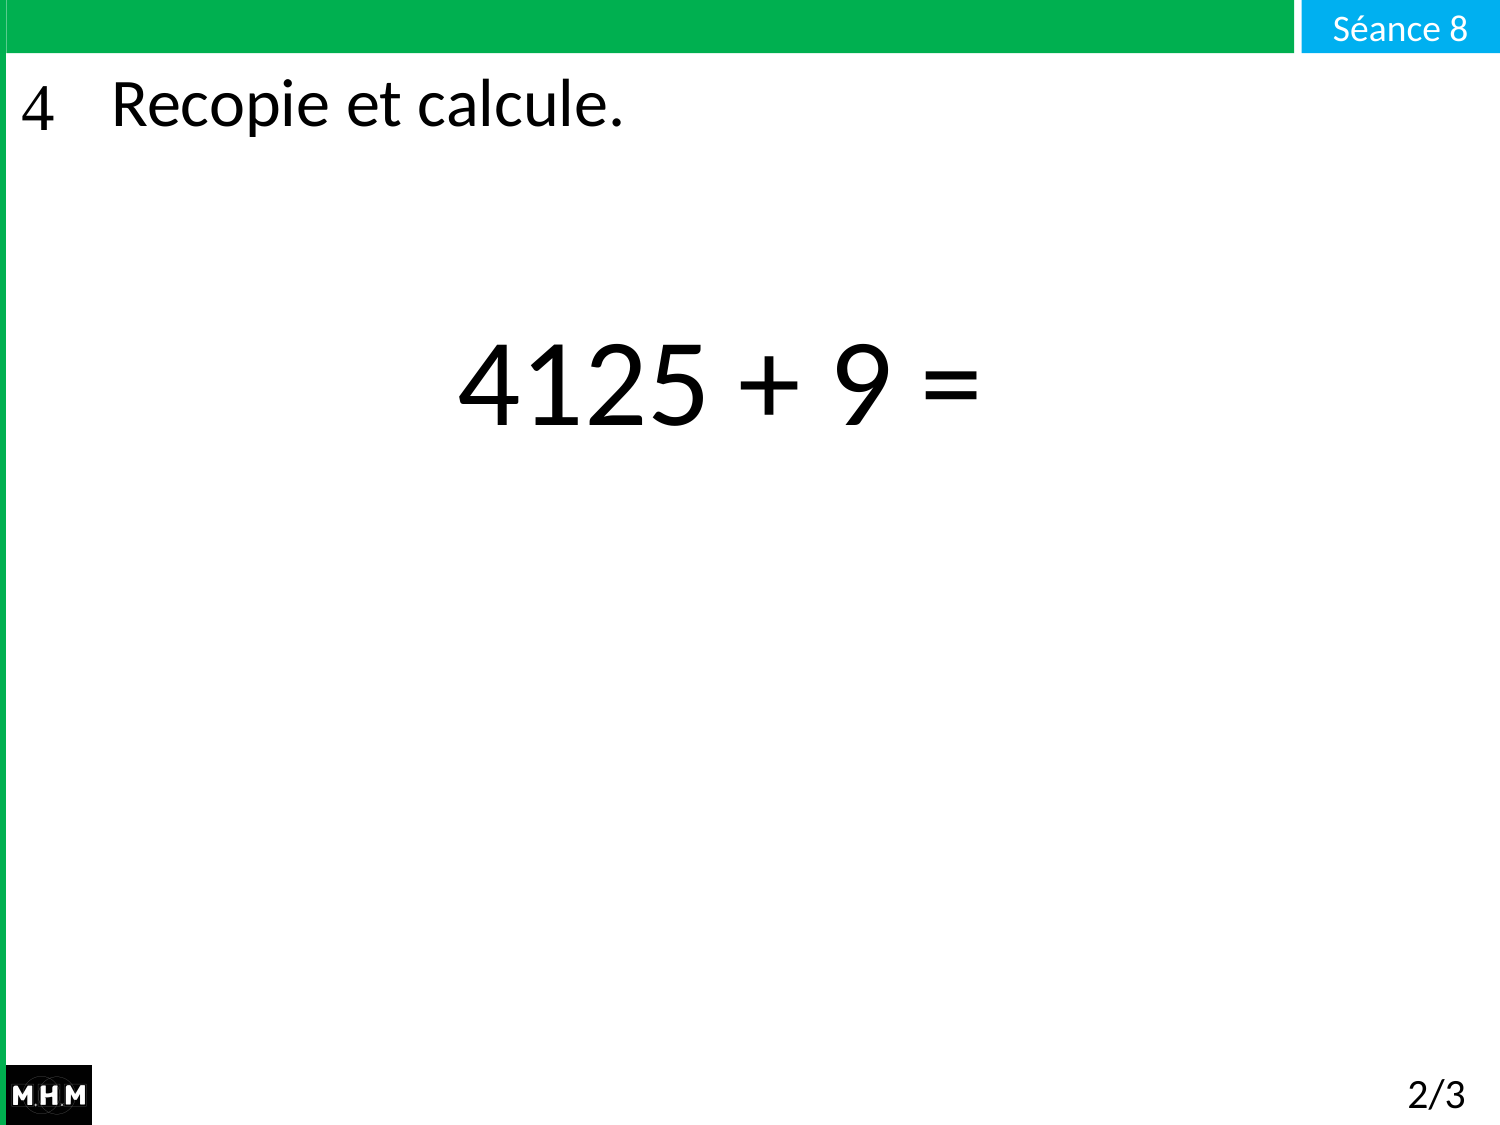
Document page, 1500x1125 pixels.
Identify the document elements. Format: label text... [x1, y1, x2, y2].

list 2/3 [1373, 1064, 1500, 1125]
title Recopie et calcule. [96, 60, 1391, 150]
text_box 4125 + 9 = [442, 292, 1243, 458]
picture [6, 1065, 92, 1125]
